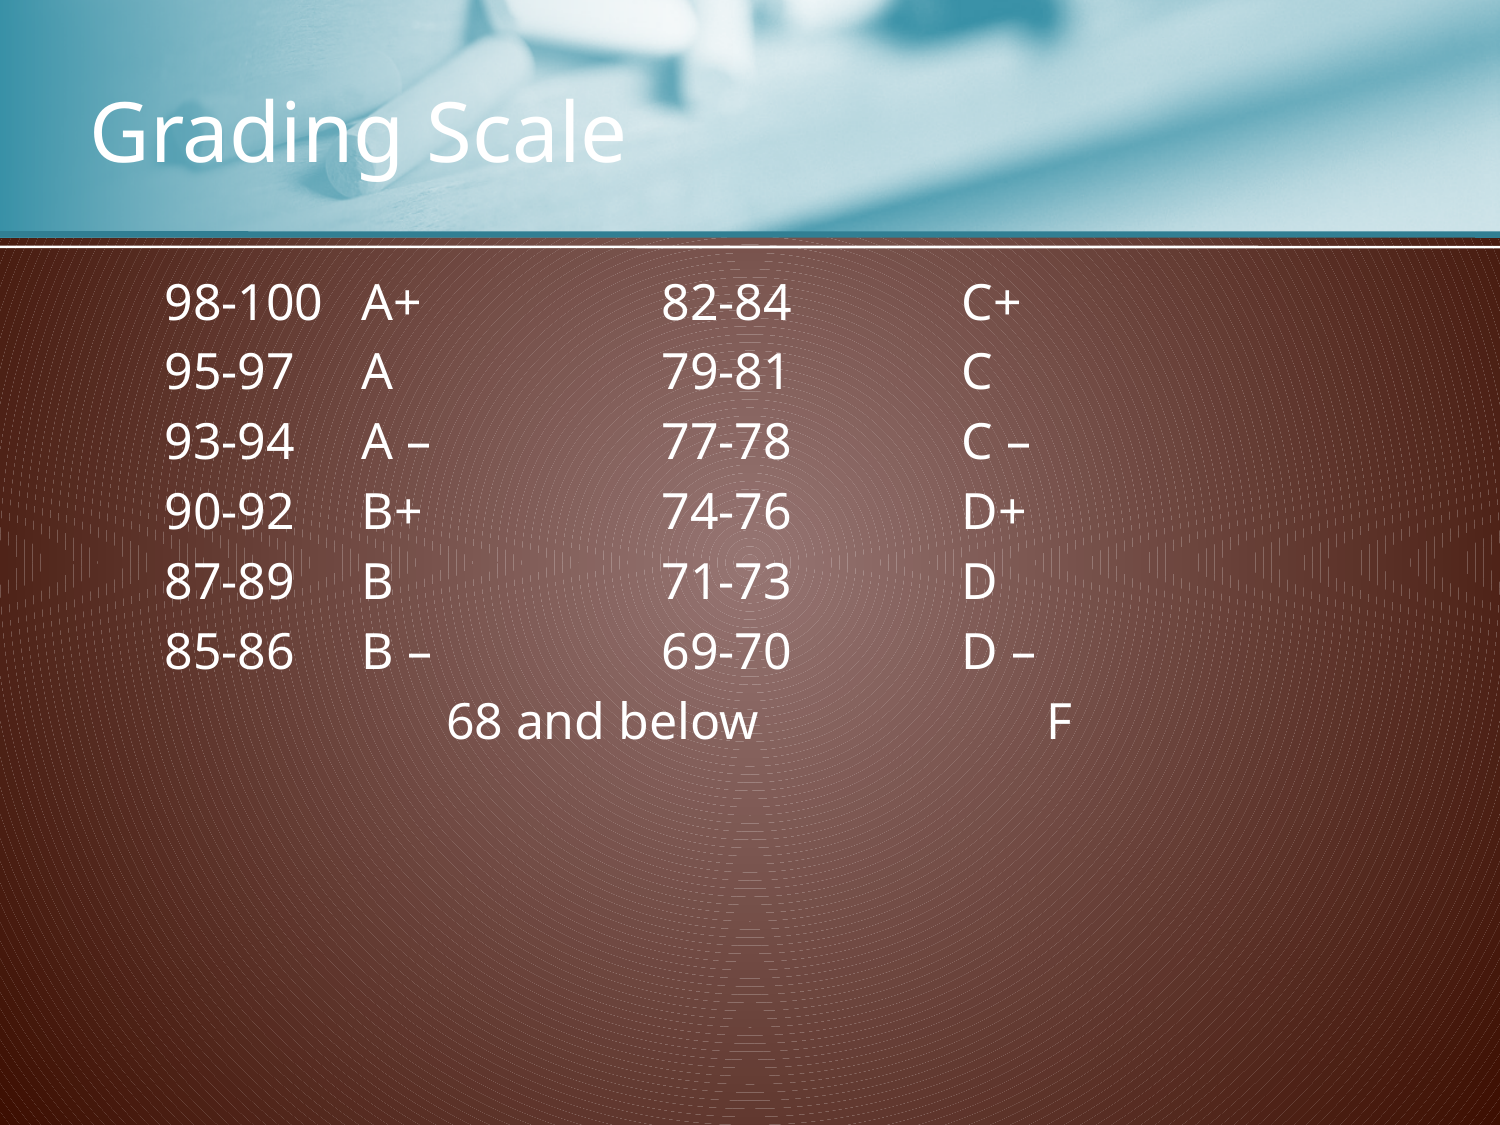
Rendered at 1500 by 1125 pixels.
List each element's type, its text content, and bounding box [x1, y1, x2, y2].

list 98-100 A+ 82-84 C+ 95-97 A 79-81 C 93-94 A – 77-78 C – 90-92 B+ 74-76 D+ 87-89 B 71-73 D 85-86 B – 69-70 D – 68 and below F [75, 262, 1425, 1005]
title Grading Scale [75, 24, 1425, 233]
